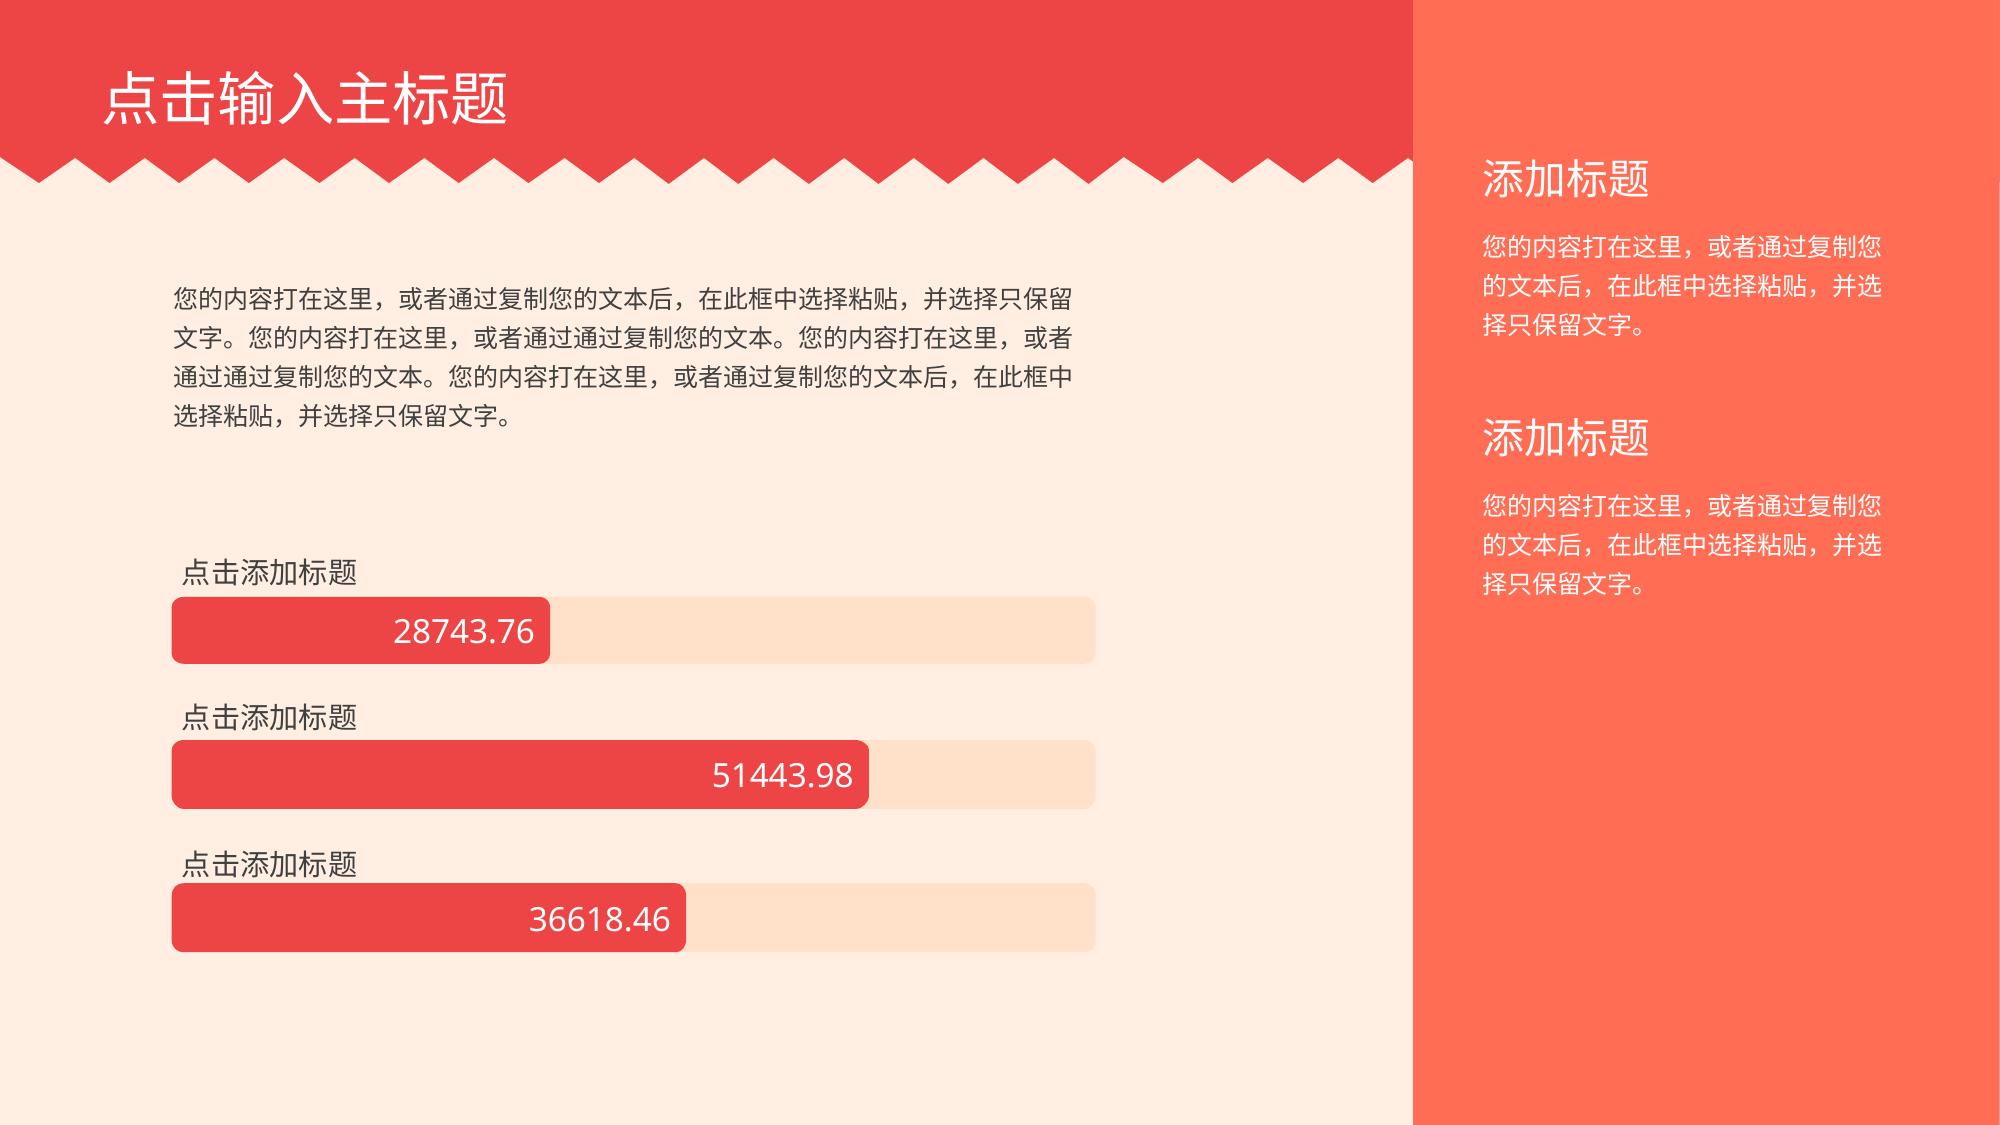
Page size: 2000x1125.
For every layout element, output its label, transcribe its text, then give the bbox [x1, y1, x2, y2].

text_box [541, 596, 1096, 664]
text_box 您的内容打在这里，或者通过复制您的文本后，在此框中选择粘贴，并选择只保留文字。 [1468, 474, 1910, 606]
text_box 点击添加标题 [167, 682, 388, 735]
text_box 点击添加标题 [167, 828, 388, 881]
text_box 您的内容打在这里，或者通过复制您的文本后，在此框中选择粘贴，并选择只保留文字。您的内容打在这里，或者通过通过复制您的文本。您的内容打在这里，或者通过通过复制您的文本。您的内容打在这里，或者通过复制您的文本后，在此框中选择粘贴，并选择只保留文字。 [158, 267, 1096, 438]
text_box 添加标题 [1468, 120, 1707, 211]
text_box 36618.46 [171, 883, 687, 953]
text_box 点击添加标题 [167, 537, 388, 590]
text_box 添加标题 [1468, 379, 1707, 470]
text_box 28743.76 [171, 596, 551, 664]
text_box 点击输入主标题 [86, 54, 525, 140]
text_box [1411, 0, 2000, 1125]
text_box 51443.98 [171, 740, 869, 809]
text_box 您的内容打在这里，或者通过复制您的文本后，在此框中选择粘贴，并选择只保留文字。 [1468, 215, 1910, 347]
text_box [677, 883, 1096, 953]
text_box [860, 740, 1096, 809]
